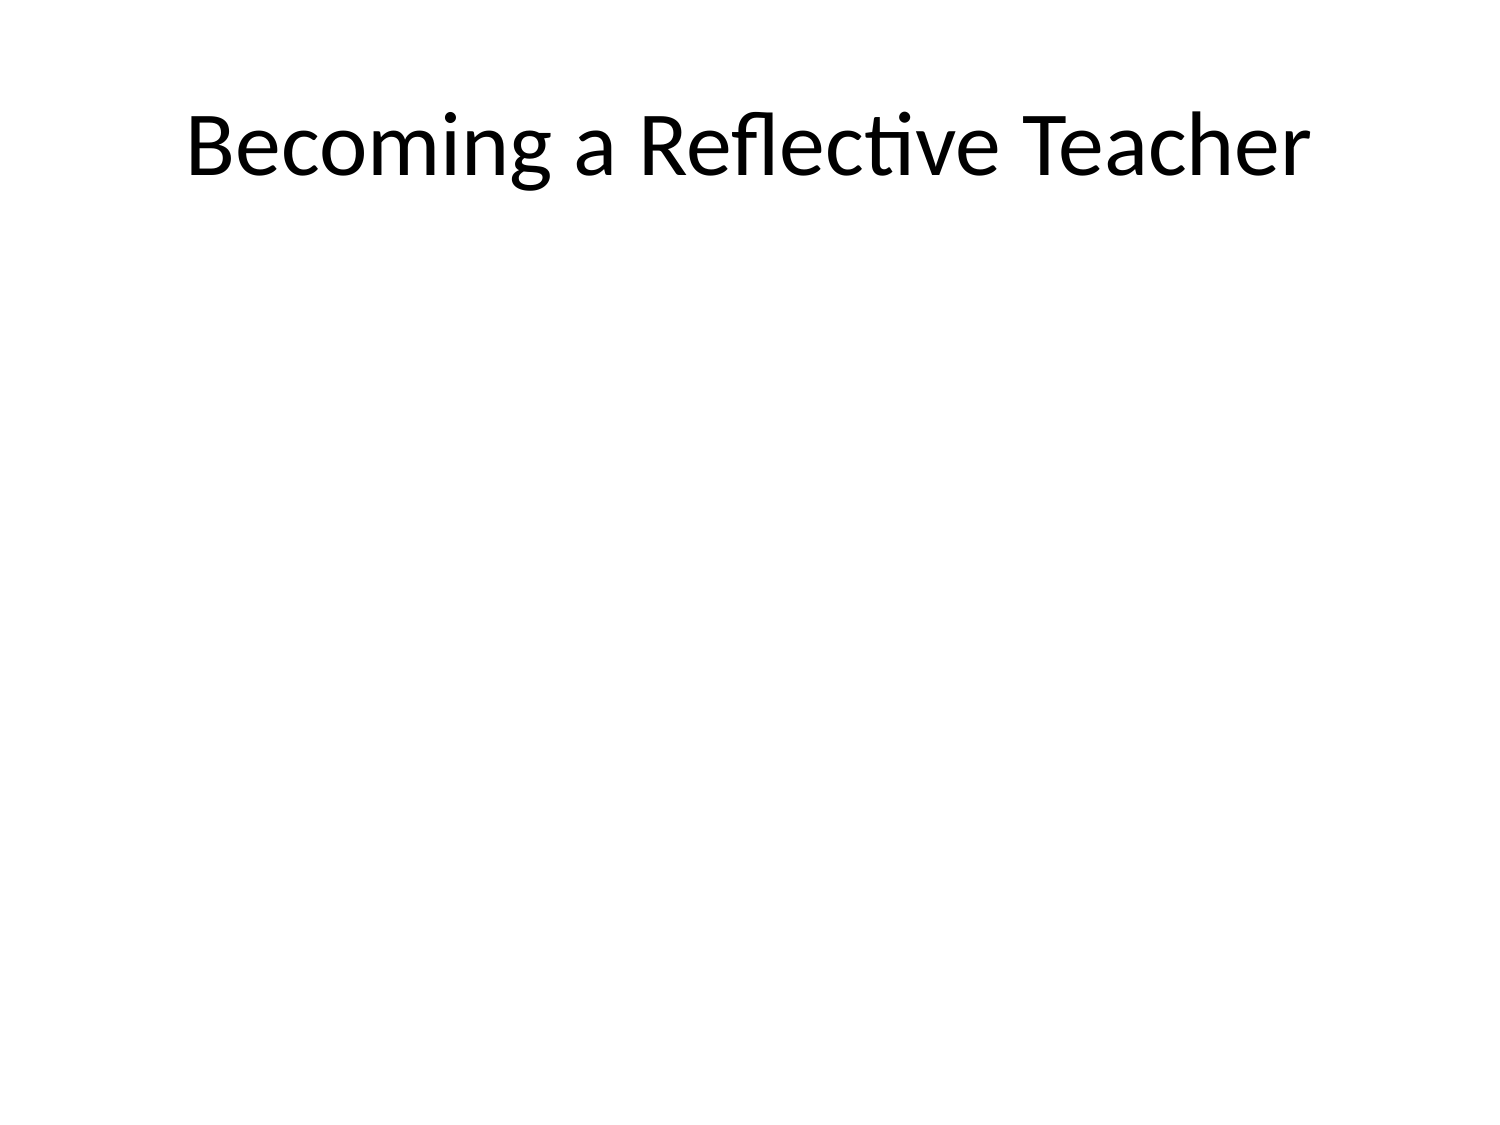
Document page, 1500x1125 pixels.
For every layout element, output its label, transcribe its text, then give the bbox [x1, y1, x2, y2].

title Becoming a Reflective Teacher [75, 45, 1425, 233]
